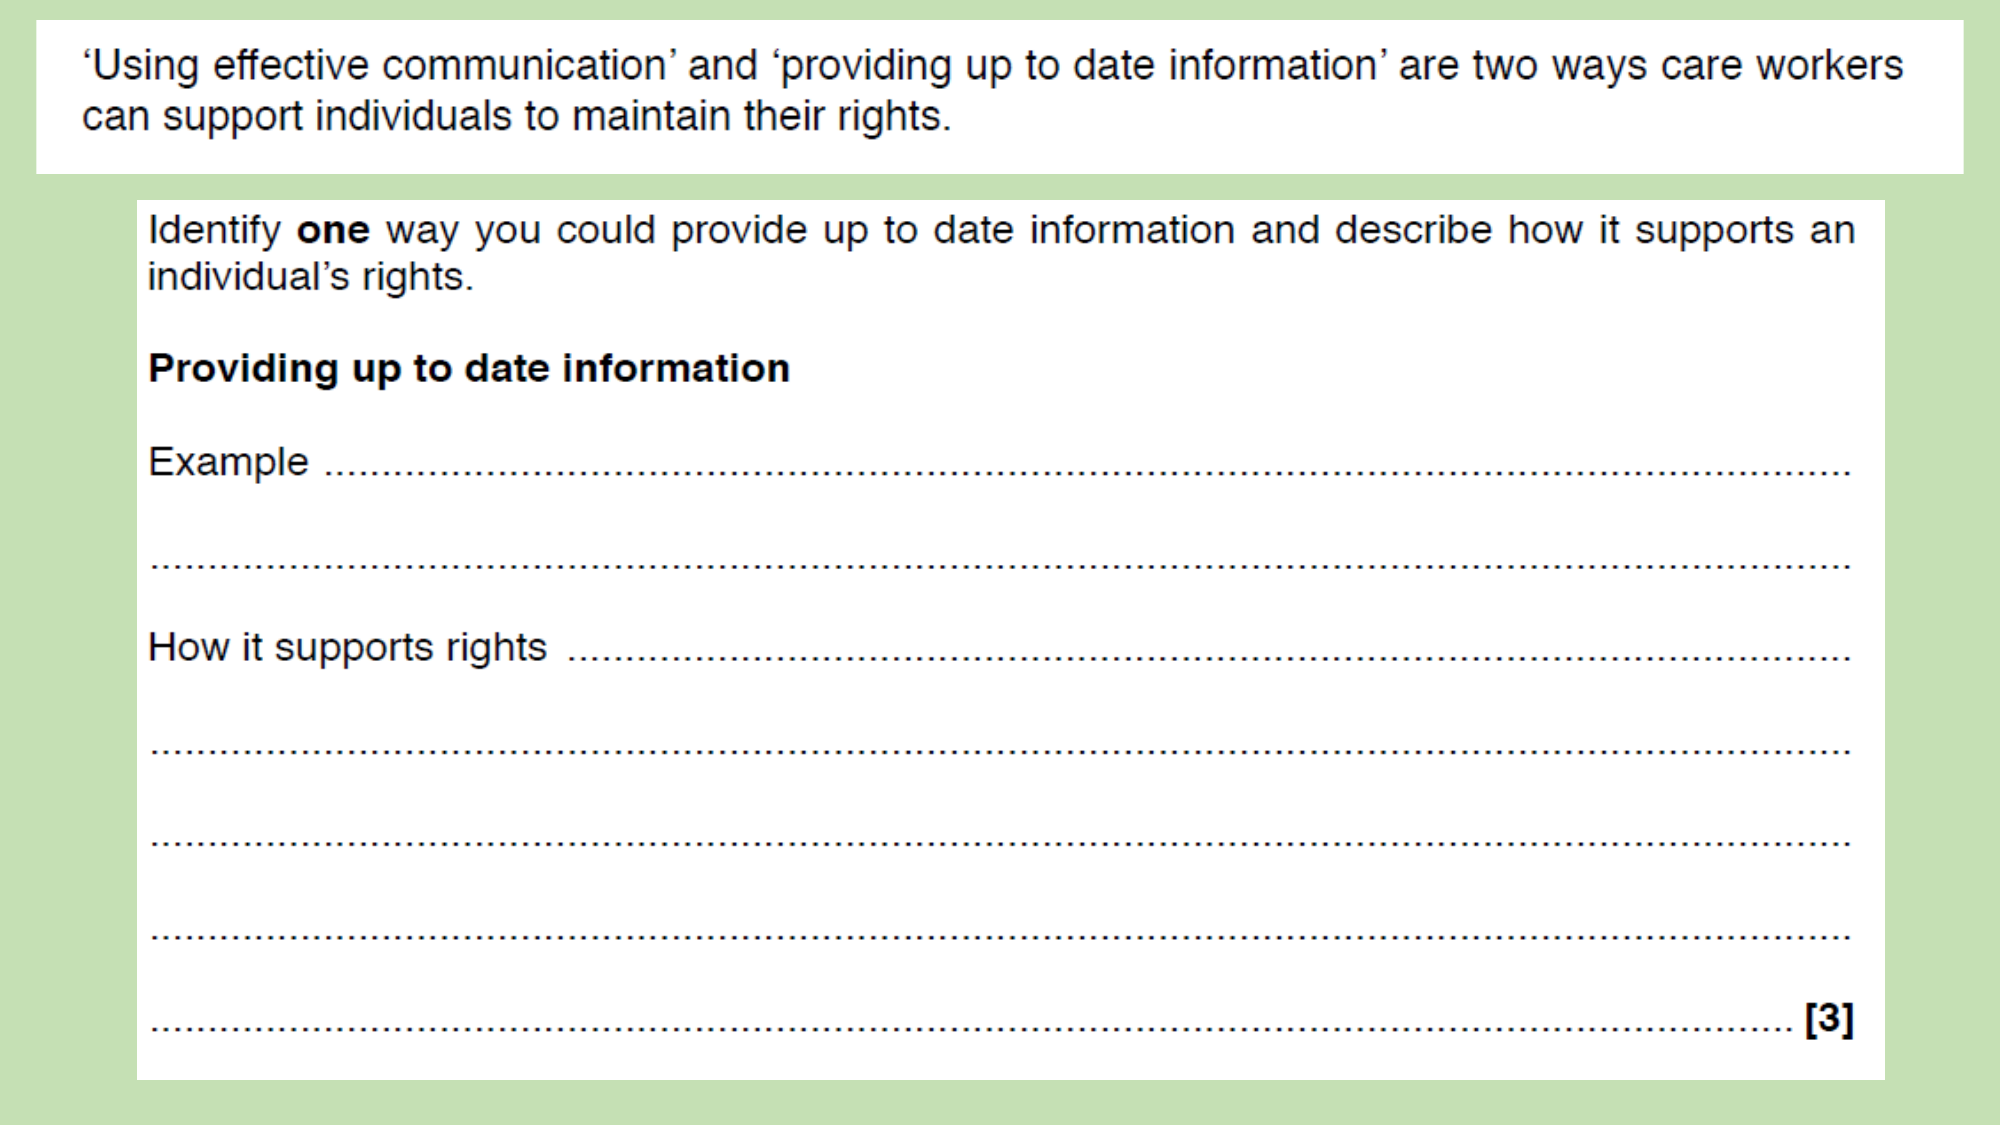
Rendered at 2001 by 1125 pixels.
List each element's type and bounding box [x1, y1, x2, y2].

picture [36, 20, 1964, 174]
picture [137, 200, 1885, 1080]
